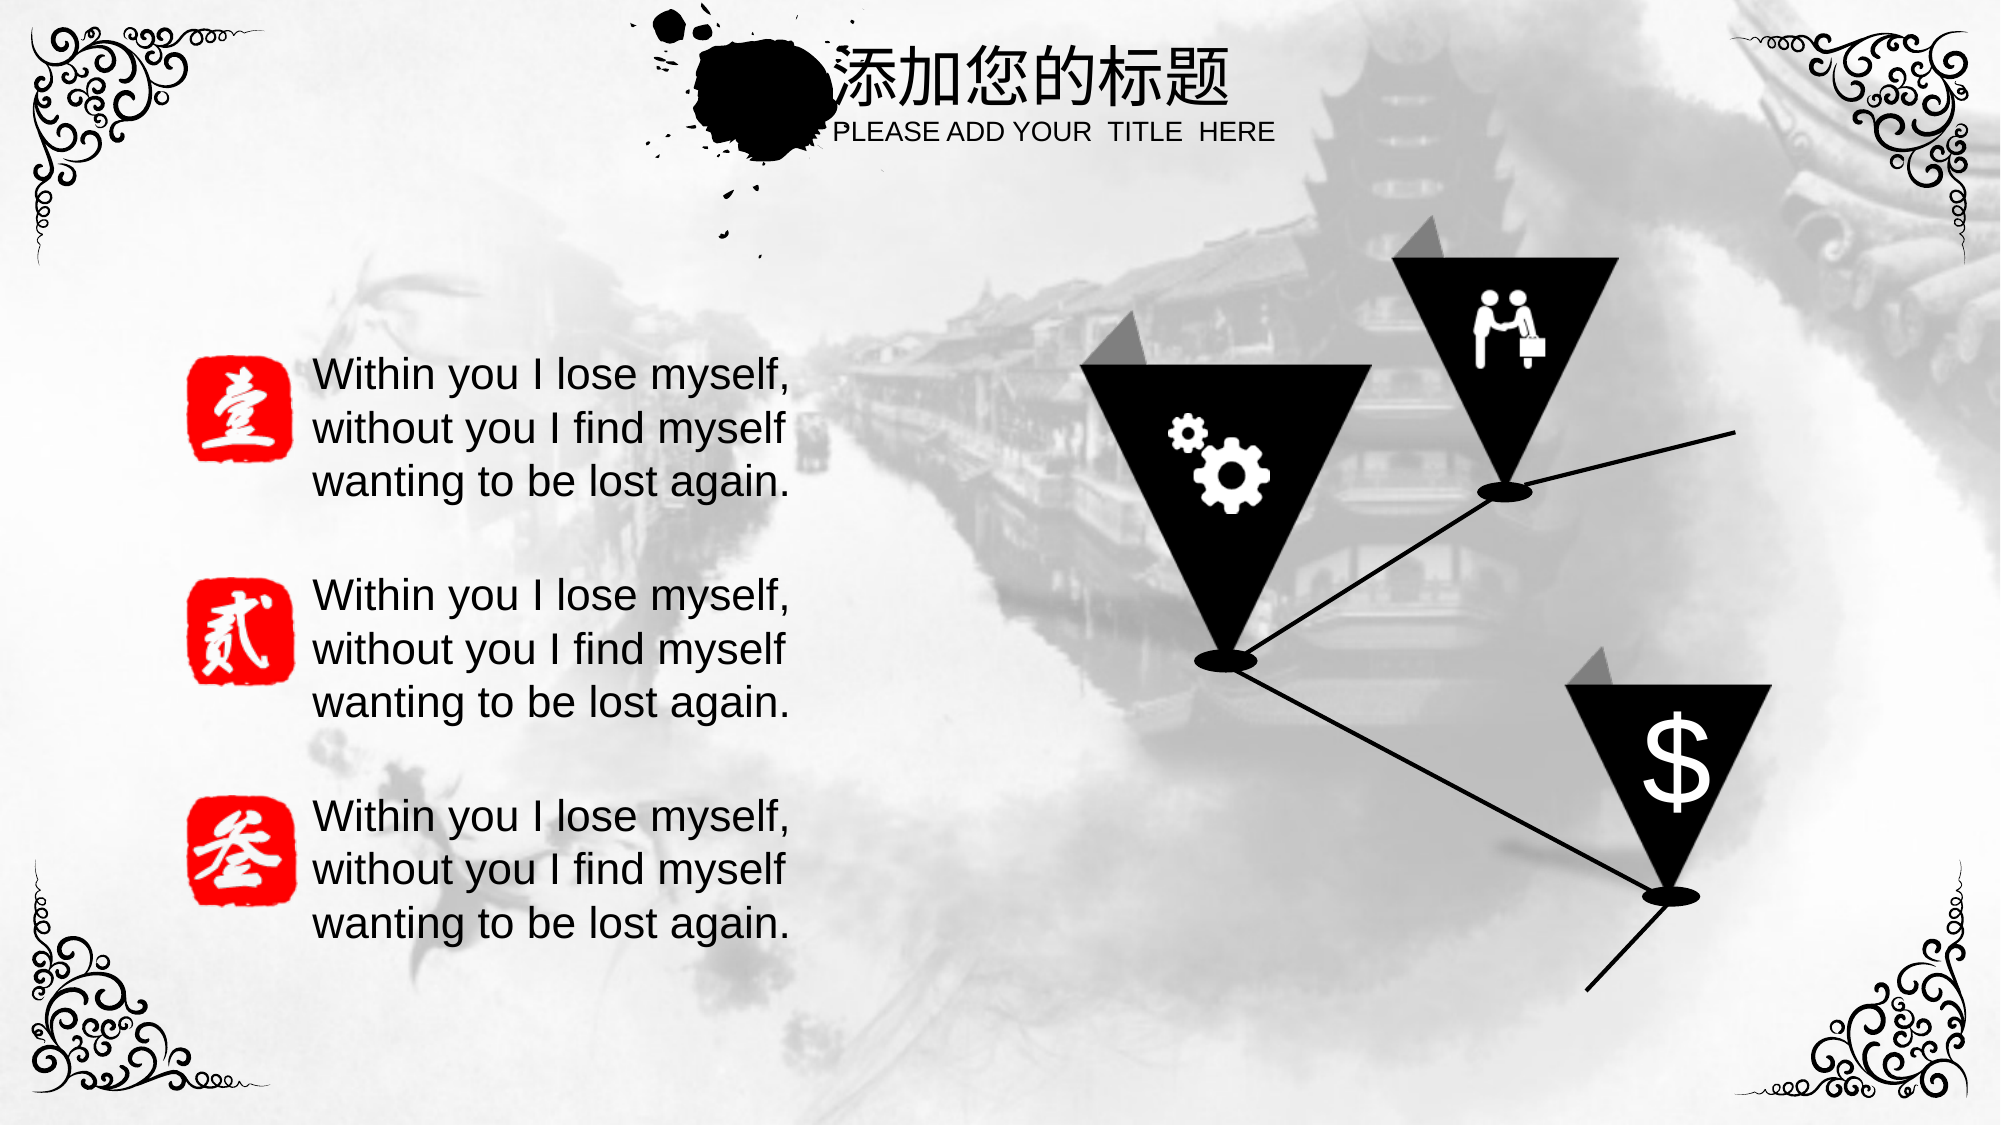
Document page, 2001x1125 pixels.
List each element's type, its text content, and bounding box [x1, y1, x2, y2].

picture [0, 0, 2001, 1125]
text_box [628, 0, 1489, 260]
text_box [1377, 490, 1506, 664]
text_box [1226, 665, 1465, 899]
text_box Within you I lose myself, without you I find myself wanting to be lost again. [297, 559, 922, 734]
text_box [1585, 902, 1669, 992]
text_box Within you I lose myself, without you I find myself wanting to be lost again. [297, 779, 922, 955]
text_box Within you I lose myself, without you I find myself wanting to be lost again. [297, 337, 922, 513]
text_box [1524, 431, 1736, 486]
